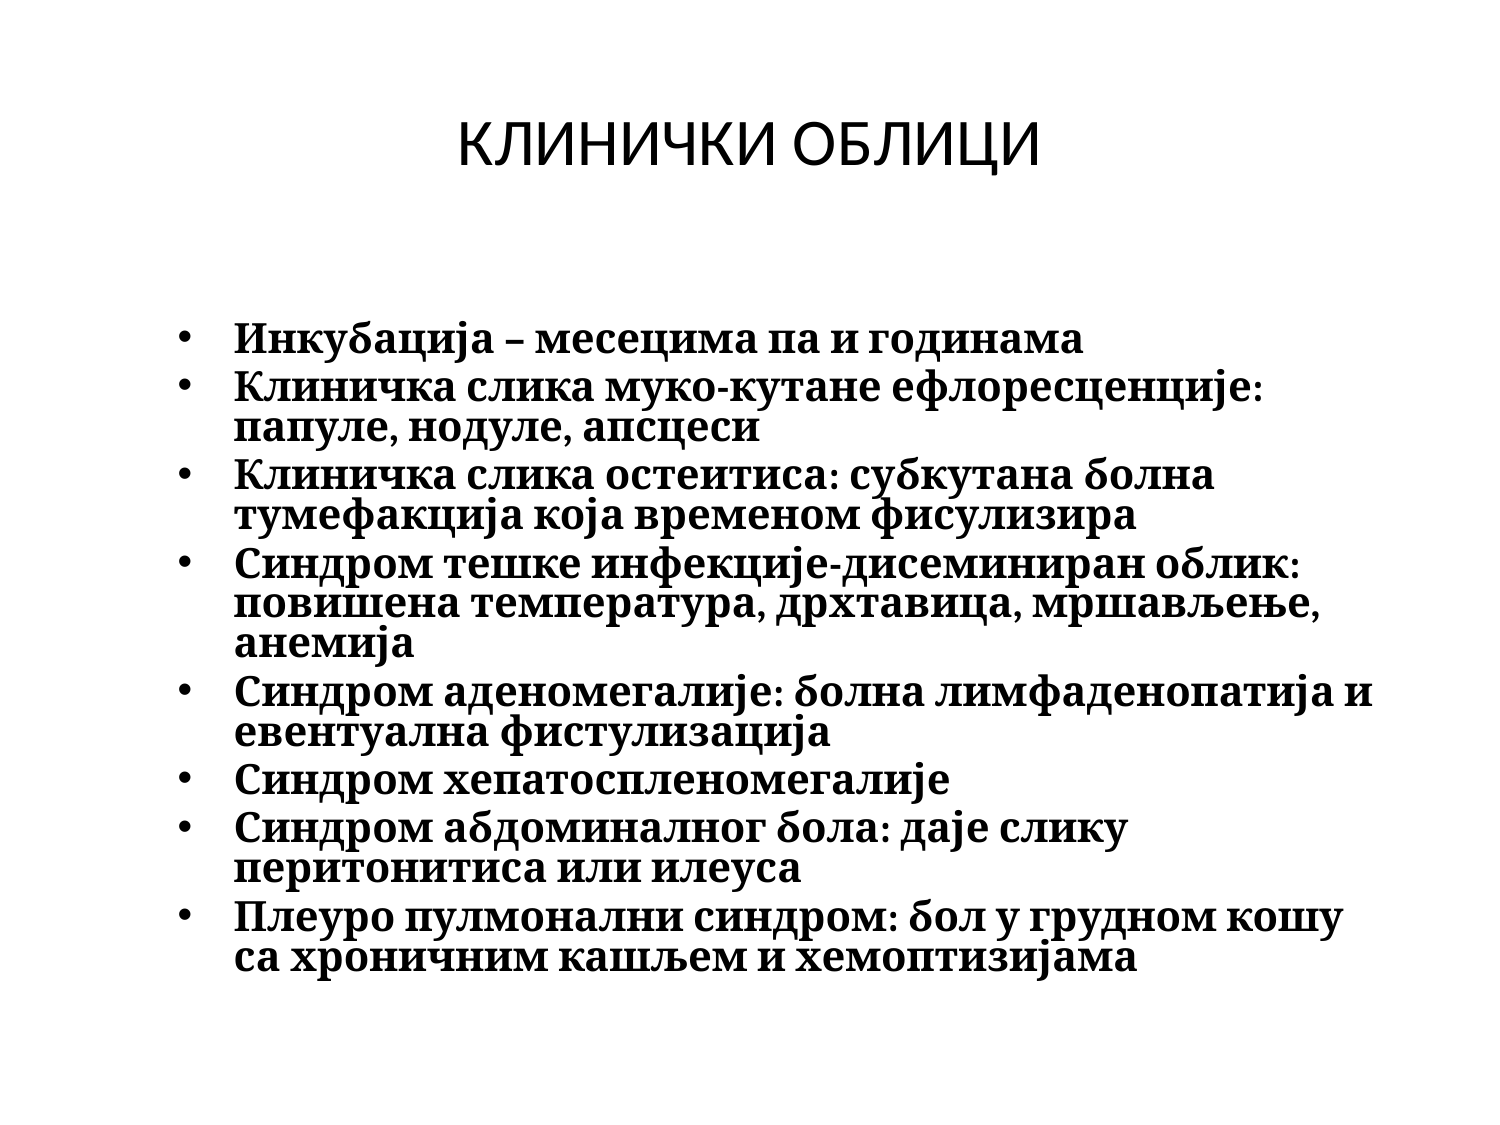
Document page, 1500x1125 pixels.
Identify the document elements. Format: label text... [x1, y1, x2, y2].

list Инкубација – месецима па и годинама Клиничка слика муко-кутане ефлоресценције: папуле, нодуле, апсцеси Клиничка слика остеитиса: субкутана болна тумефакција која временом фисулизира Синдром тешке инфекције-дисеминиран облик: повишена температура, дрхтавица, мршављење, анемија Синдром аденомегалије: болна лимфаденопатија и евентуална фистулизација Синдром хепатоспленомегалије Синдром абдоминалног бола: даје слику перитонитиса или илеуса Плеуро пулмонални синдром: бол у грудном кошу са хроничним кашљем и хемоптизијама [162, 255, 1413, 1088]
title КЛИНИЧКИ ОБЛИЦИ [75, 45, 1425, 233]
